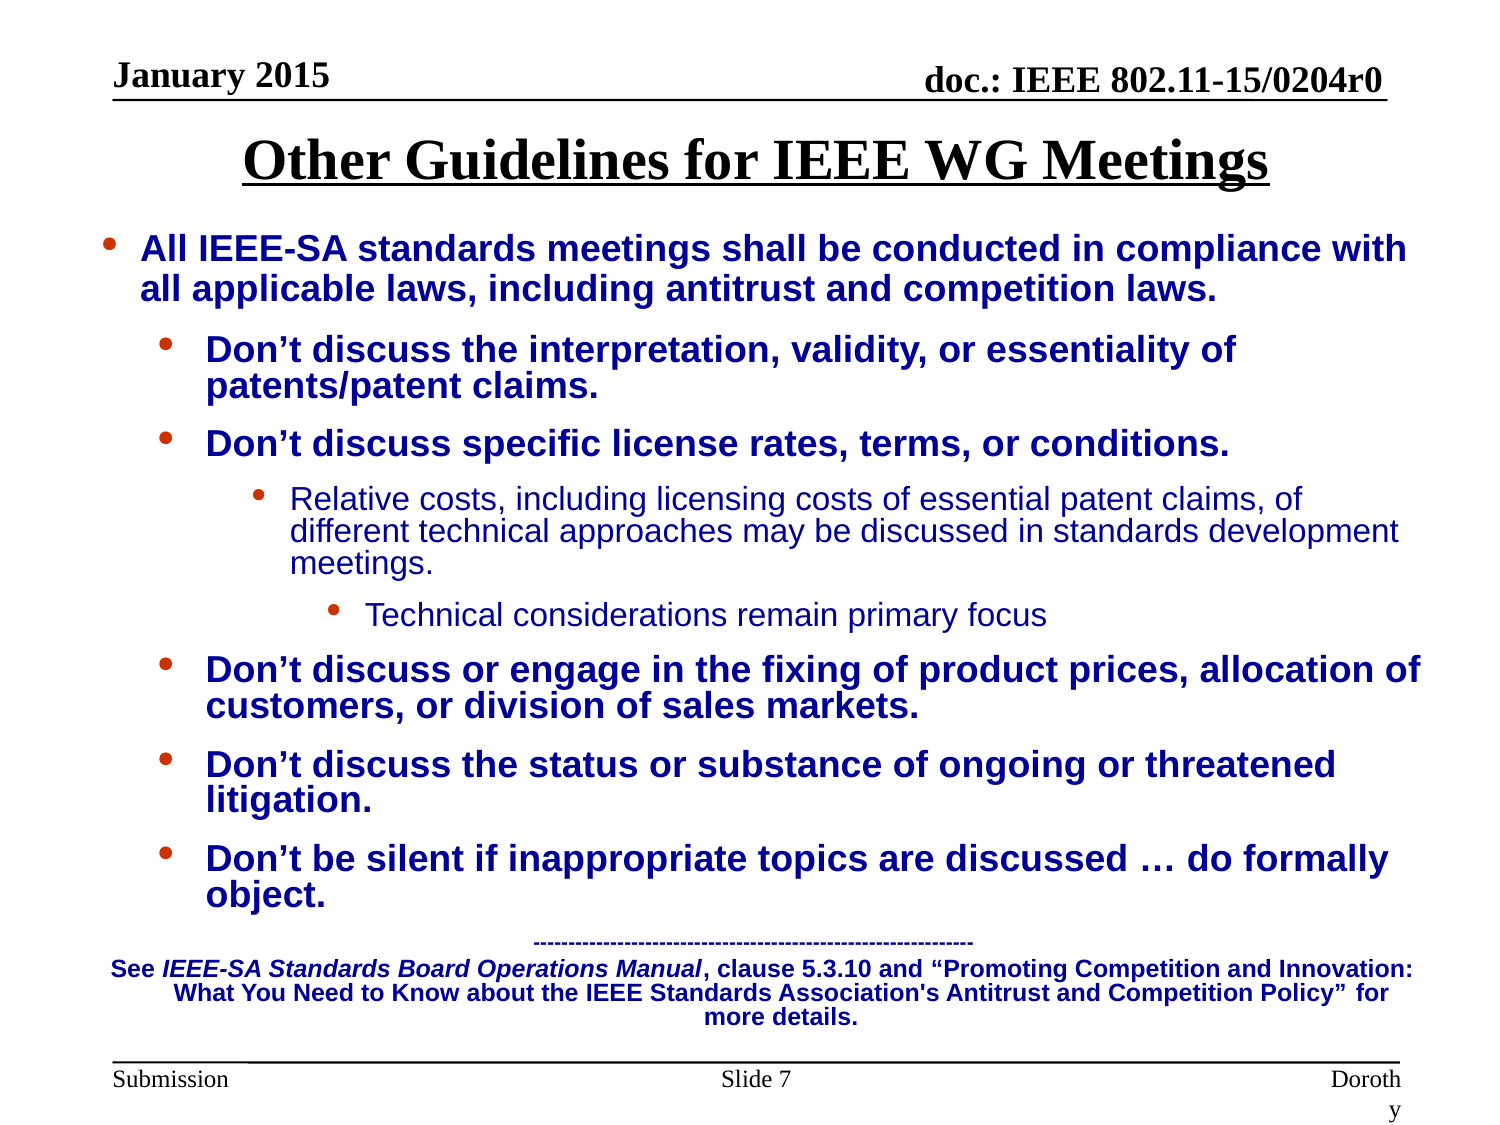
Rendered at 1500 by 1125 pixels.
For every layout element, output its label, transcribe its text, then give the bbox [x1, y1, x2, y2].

title Other Guidelines for IEEE WG Meetings [62, 112, 1451, 201]
text_box All IEEE-SA standards meetings shall be conducted in compliance with all applicable laws, including antitrust and competition laws. Don’t discuss the interpretation, validity, or essentiality of patents/patent claims. Don’t discuss specific license rates, terms, or conditions. Relative costs, including licensing costs of essential patent claims, of different technical approaches may be discussed in standards development meetings. Technical considerations remain primary focus Don’t discuss or engage in the fixing of product prices, allocation of customers, or division of sales markets. Don’t discuss the status or substance of ongoing or threatened litigation. Don’t be silent if inappropriate topics are discussed … do formally object. --------------------------------------------------------------- See IEEE-SA Standards Board Operations Manual, clause 5.3.10 and “Promoting Competition and Innovation: What You Need to Know about the IEEE Standards Association's Antitrust and Competition Policy” for more details. [87, 200, 1438, 1050]
footer Dorothy Stanley, Aruba Networks [1324, 1061, 1402, 1093]
slide_number Slide 7 [712, 1061, 800, 1093]
text_box [87, 37, 1438, 163]
